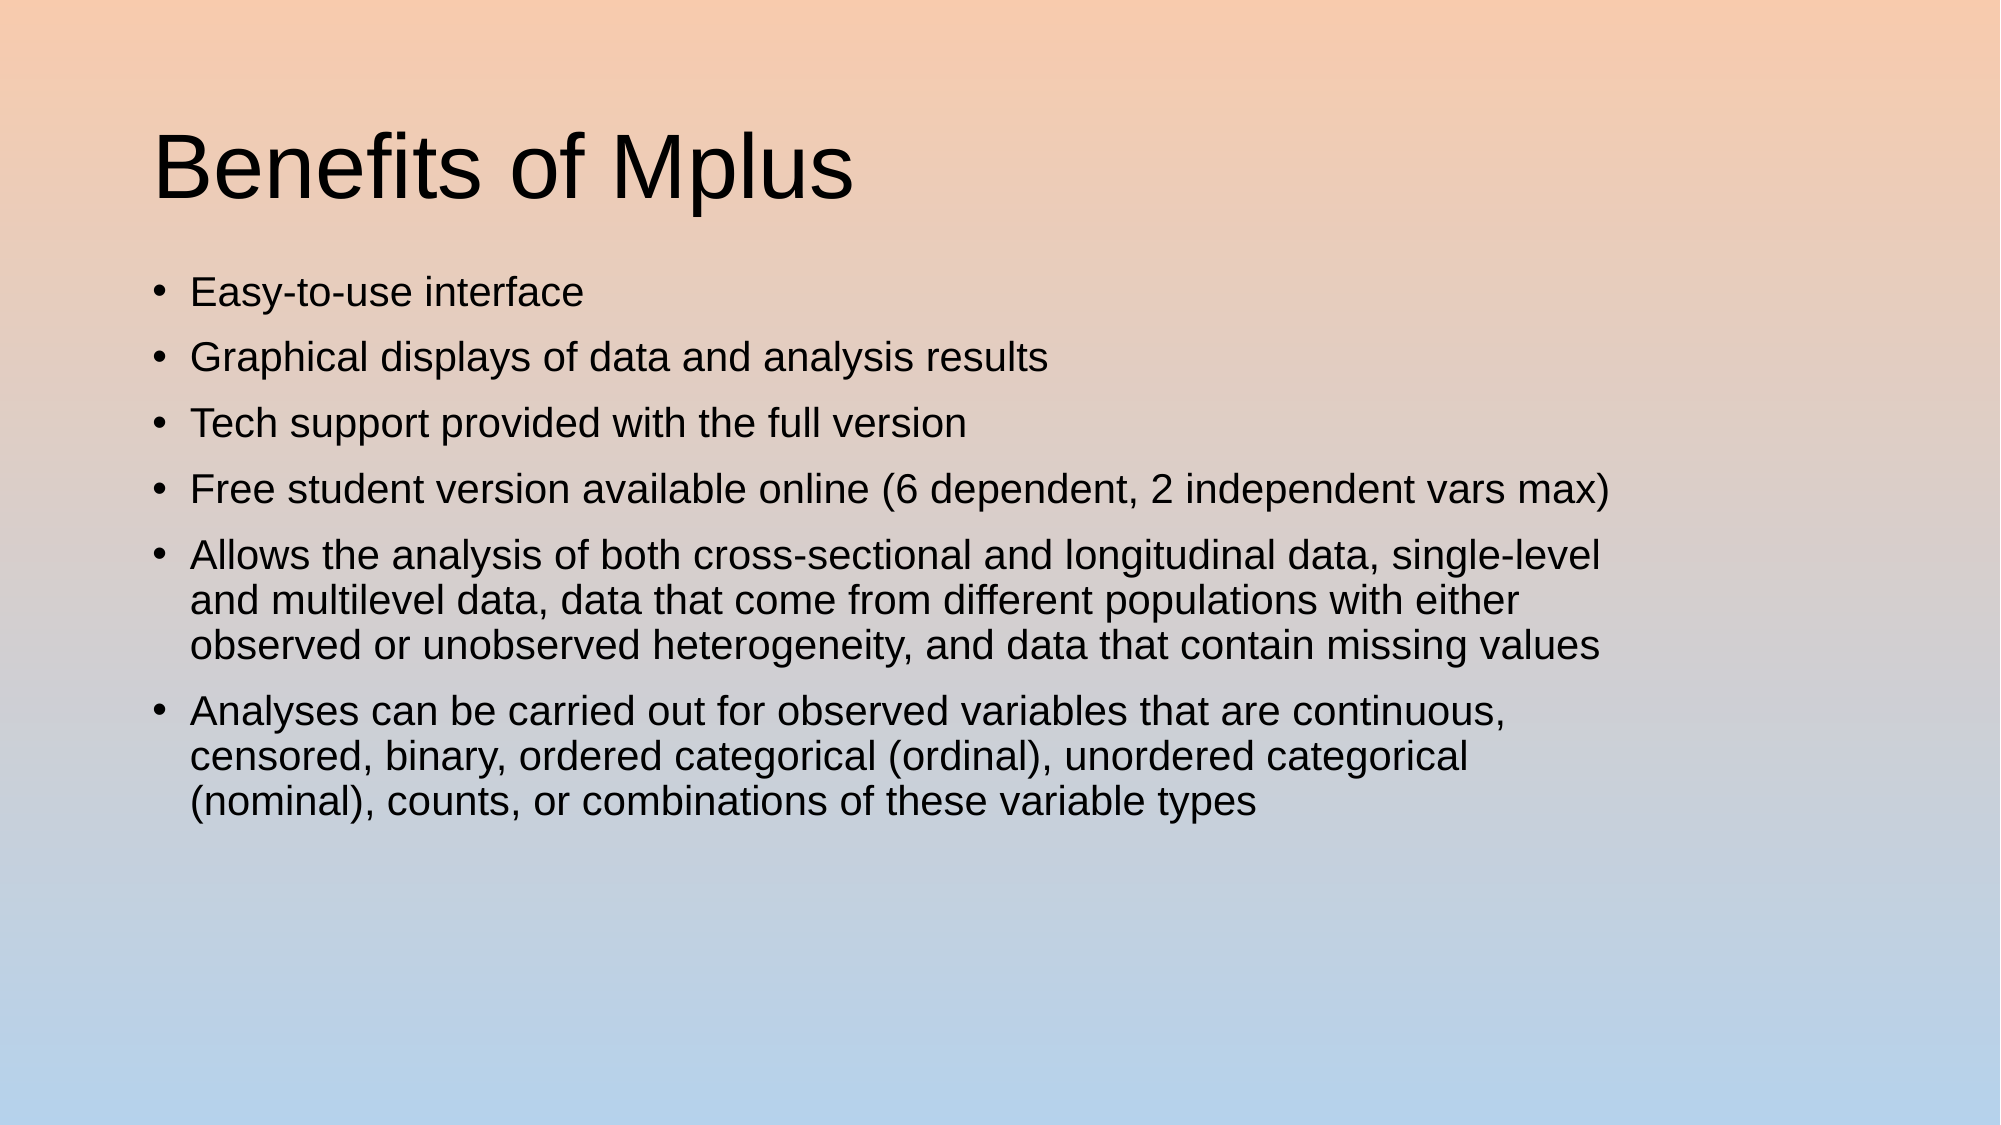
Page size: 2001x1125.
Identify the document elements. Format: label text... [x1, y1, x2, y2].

list Easy-to-use interface Graphical displays of data and analysis results Tech support provided with the full version Free student version available online (6 dependent, 2 independent vars max) Allows the analysis of both cross-sectional and longitudinal data, single-level and multilevel data, data that come from different populations with either observed or unobserved heterogeneity, and data that contain missing values Analyses can be carried out for observed variables that are continuous, censored, binary, ordered categorical (ordinal), unordered categorical (nominal), counts, or combinations of these variable types [137, 262, 1675, 1075]
title Benefits of Mplus [137, 59, 1863, 278]
